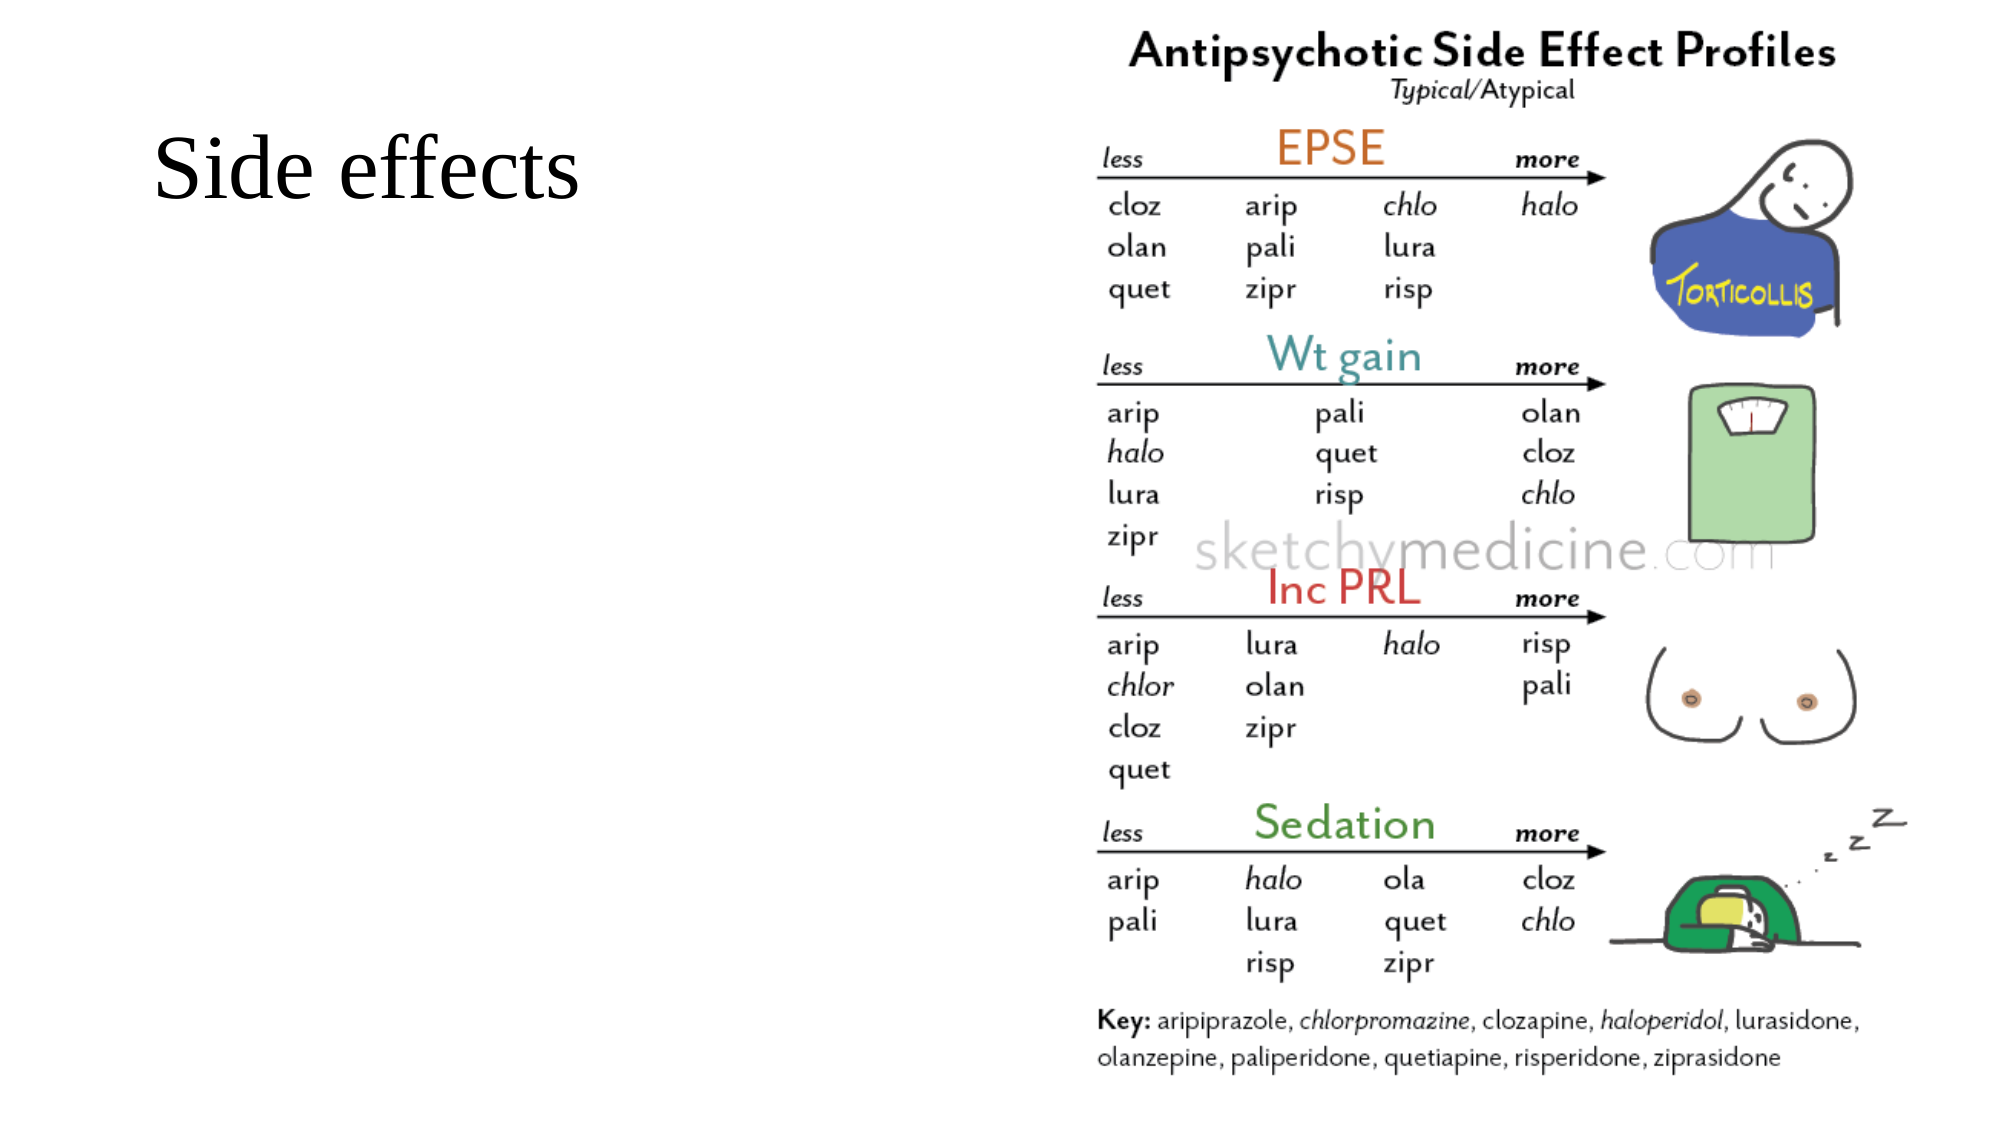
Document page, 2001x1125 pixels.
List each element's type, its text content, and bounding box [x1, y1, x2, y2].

title Side effects [137, 59, 1044, 278]
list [1044, 0, 1930, 1106]
